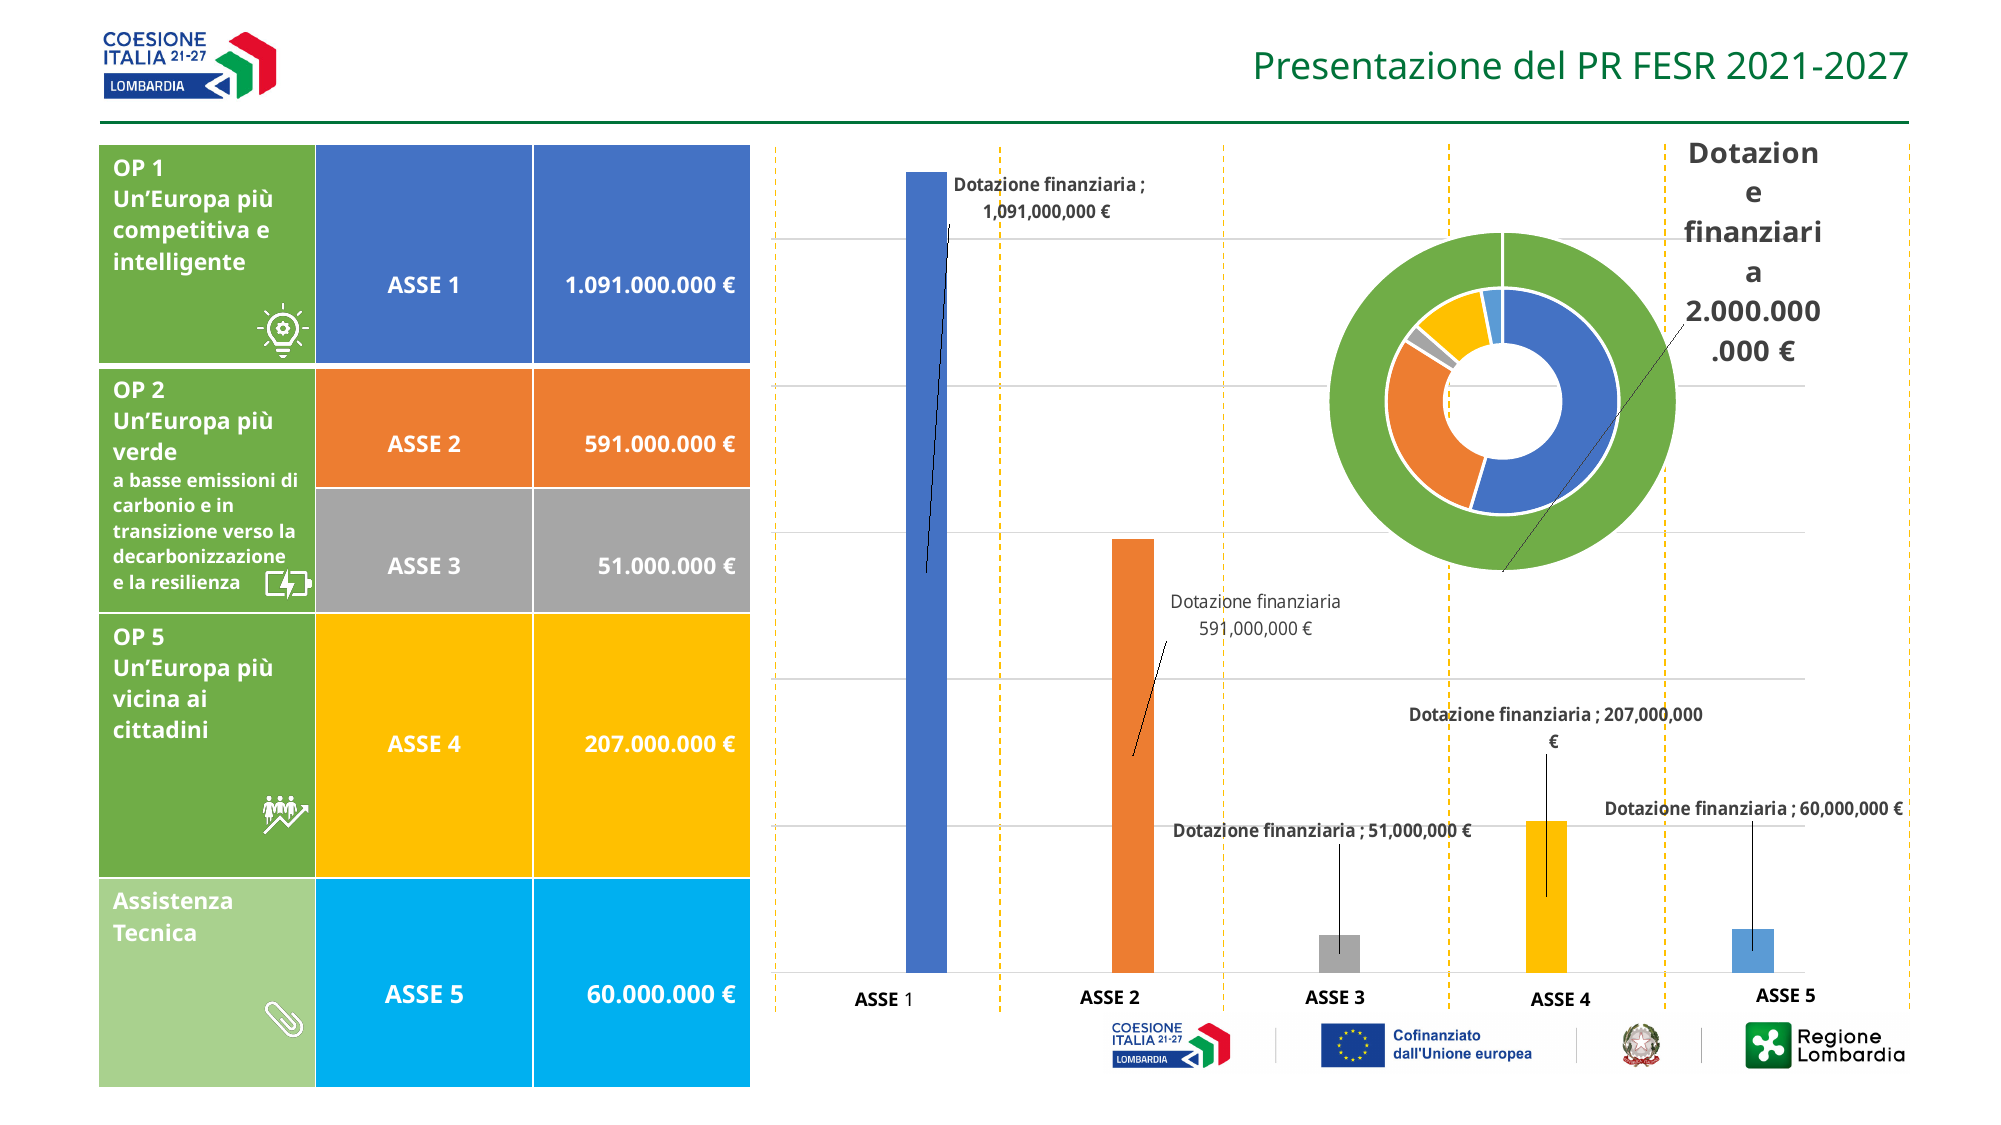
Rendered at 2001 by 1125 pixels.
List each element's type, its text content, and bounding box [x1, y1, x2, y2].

table_cell 60.000.000 € [534, 879, 750, 1087]
picture [90, 16, 291, 115]
table_cell 51.000.000 € [534, 489, 750, 612]
picture [263, 559, 314, 609]
picture [249, 982, 315, 1054]
table_cell ASSE 3 [316, 489, 532, 612]
table_header ASSE 1 [316, 145, 532, 363]
table_cell 591.000.000 € [534, 369, 750, 487]
table_header OP 1 Un’Europa più competitiva e intelligente [99, 145, 315, 363]
table_cell ASSE 5 [316, 879, 532, 1087]
table_header 1.091.000.000 € [534, 145, 750, 363]
table_cell OP 2 Un’Europa più verde a basse emissioni di carbonio e in transizione verso la decarbonizzazione e la resilienza [99, 369, 315, 612]
picture [252, 300, 315, 362]
chart [753, 91, 1907, 1092]
table_cell ASSE 4 [316, 614, 532, 877]
table_cell Assistenza Tecnica [99, 879, 315, 1087]
table_cell ASSE 2 [316, 369, 532, 487]
text_box Presentazione del PR FESR 2021-2027 [375, 34, 1925, 95]
table_cell OP 5 Un’Europa più vicina ai cittadini [99, 614, 315, 877]
picture [259, 787, 312, 841]
table_cell 207.000.000 € [534, 614, 750, 877]
